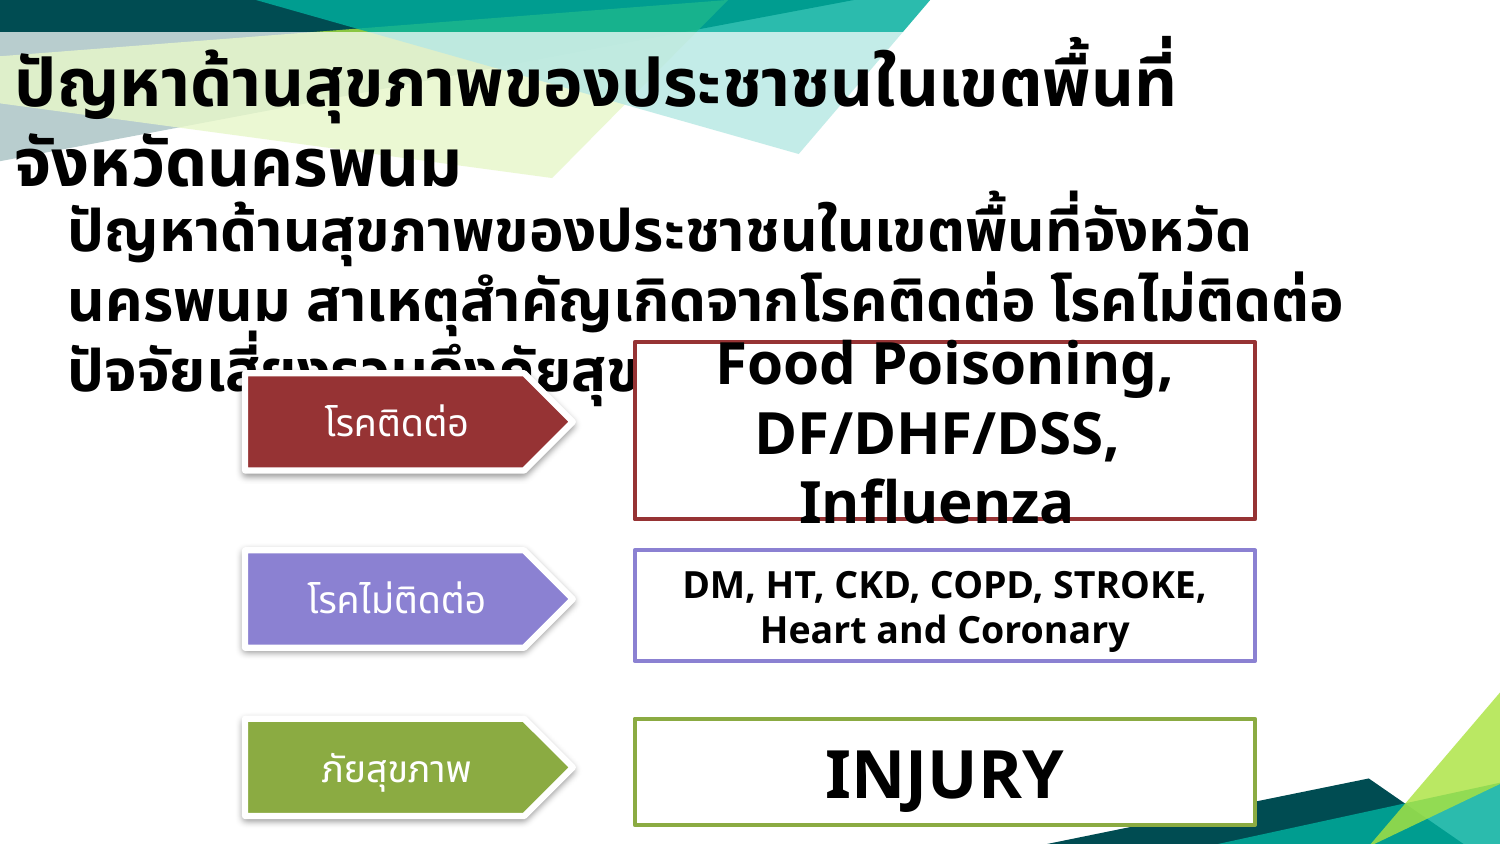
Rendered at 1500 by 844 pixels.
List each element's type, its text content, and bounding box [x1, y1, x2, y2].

text_box ปัญหาด้านสุขภาพของประชาชนในเขตพื้นที่จังหวัดนครพนม สาเหตุสำคัญเกิดจากโรคติดต่อ โรคไม่ติดต่อ ปัจจัยเสี่ยงรวมถึงภัยสุขภาพ [53, 185, 1400, 285]
text_box ปัญหาด้านสุขภาพของประชาชนในเขตพื้นที่จังหวัดนครพนม [0, 32, 1365, 207]
text_box Food Poisoning, DF/DHF/DSS, Influenza [633, 340, 1257, 521]
text_box DM, HT, CKD, COPD, STROKE, Heart and Coronary [633, 548, 1257, 663]
text_box โรคติดต่อ [241, 370, 576, 474]
text_box ภัยสุขภาพ [241, 715, 576, 820]
text_box โรคไม่ติดต่อ [241, 547, 576, 651]
text_box INJURY [633, 717, 1257, 827]
